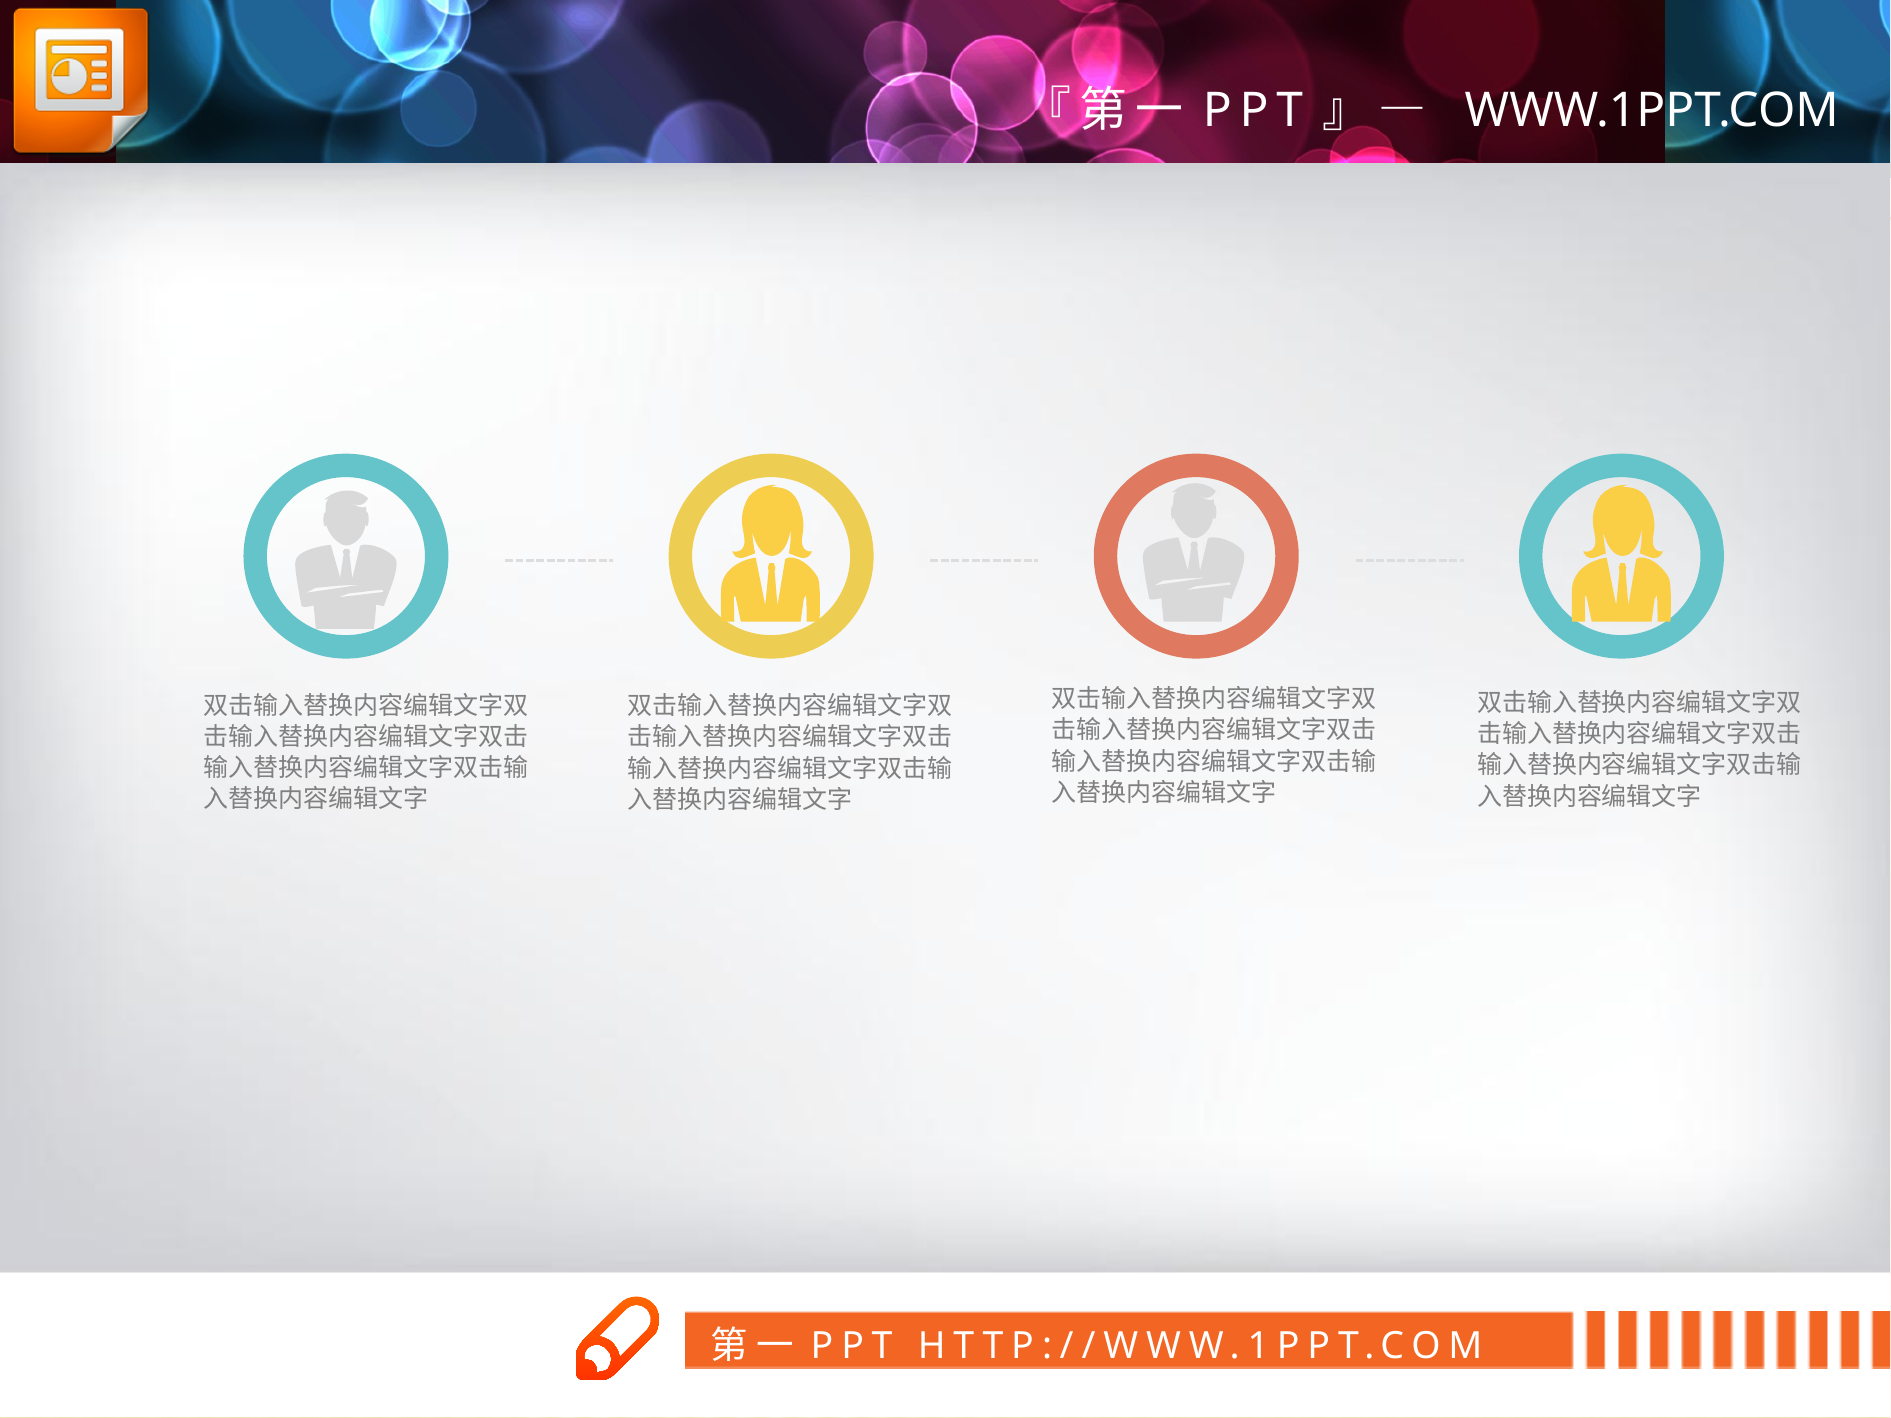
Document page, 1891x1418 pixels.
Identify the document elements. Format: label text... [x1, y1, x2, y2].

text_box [243, 453, 1725, 659]
text_box 双击输入替换内容编辑文字双击输入替换内容编辑文字双击输入替换内容编辑文字双击输入替换内容编辑文字 [613, 680, 972, 821]
text_box 双击输入替换内容编辑文字双击输入替换内容编辑文字双击输入替换内容编辑文字双击输入替换内容编辑文字 [1462, 677, 1820, 818]
picture [0, 0, 1891, 1275]
picture [685, 1311, 1891, 1369]
text_box 双击输入替换内容编辑文字双击输入替换内容编辑文字双击输入替换内容编辑文字双击输入替换内容编辑文字 [1036, 677, 1398, 814]
text_box 双击输入替换内容编辑文字双击输入替换内容编辑文字双击输入替换内容编辑文字双击输入替换内容编辑文字 [189, 680, 550, 821]
